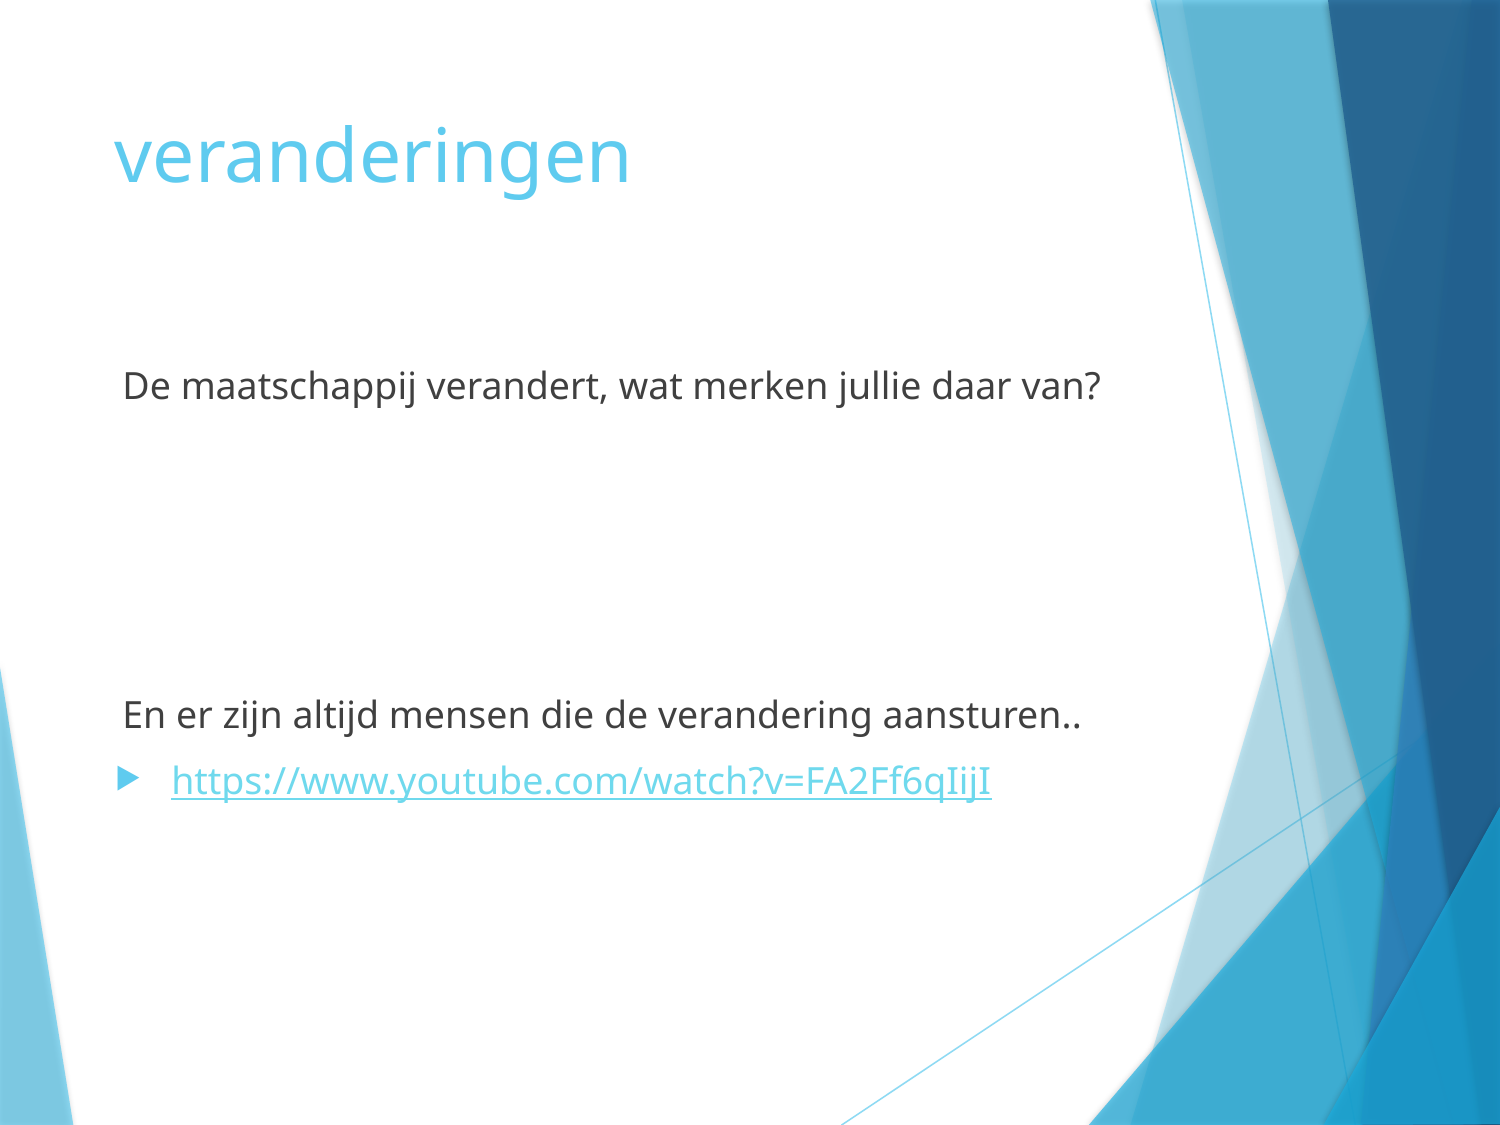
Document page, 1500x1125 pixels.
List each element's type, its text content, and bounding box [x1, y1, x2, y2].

title veranderingen [99, 99, 1142, 317]
list De maatschappij verandert, wat merken jullie daar van? En er zijn altijd mensen die de verandering aansturen.. https://www.youtube.com/watch?v=FA2Ff6qIijI [99, 354, 1142, 992]
